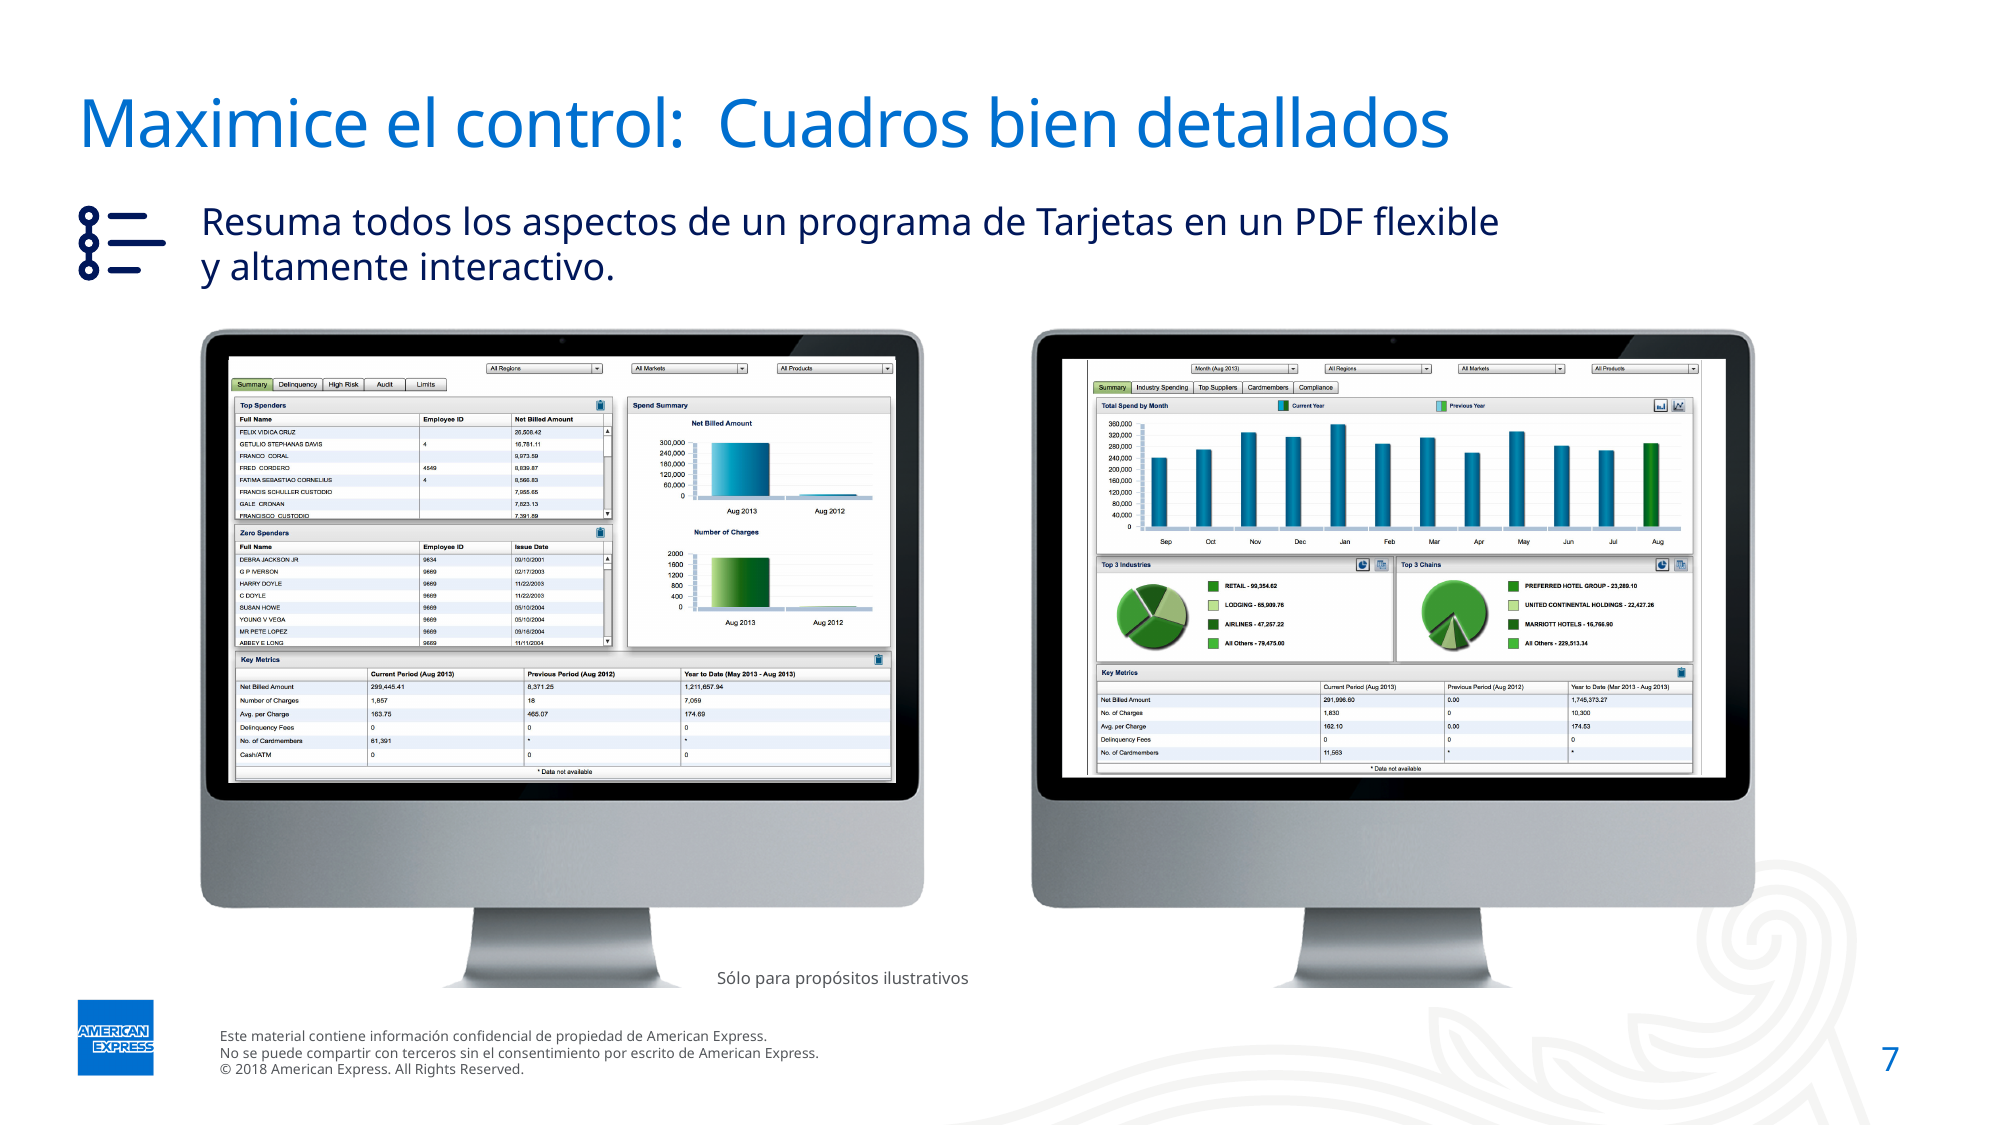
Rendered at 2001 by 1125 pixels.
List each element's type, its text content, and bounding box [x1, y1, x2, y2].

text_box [198, 327, 925, 988]
title Maximice el control: Cuadros bien detallados [78, 90, 1879, 172]
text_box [1029, 327, 1756, 988]
text_box [77, 205, 100, 282]
text_box [107, 212, 148, 220]
picture [65, 987, 166, 1088]
slide_number 7 [1800, 1033, 1900, 1084]
text_box Sólo para propósitos ilustrativos [716, 967, 1061, 992]
text_box [107, 239, 167, 247]
text_box Resuma todos los aspectos de un programa de Tarjetas en un PDF flexible y altamente interactivo. [201, 197, 1522, 296]
text_box [107, 266, 142, 274]
